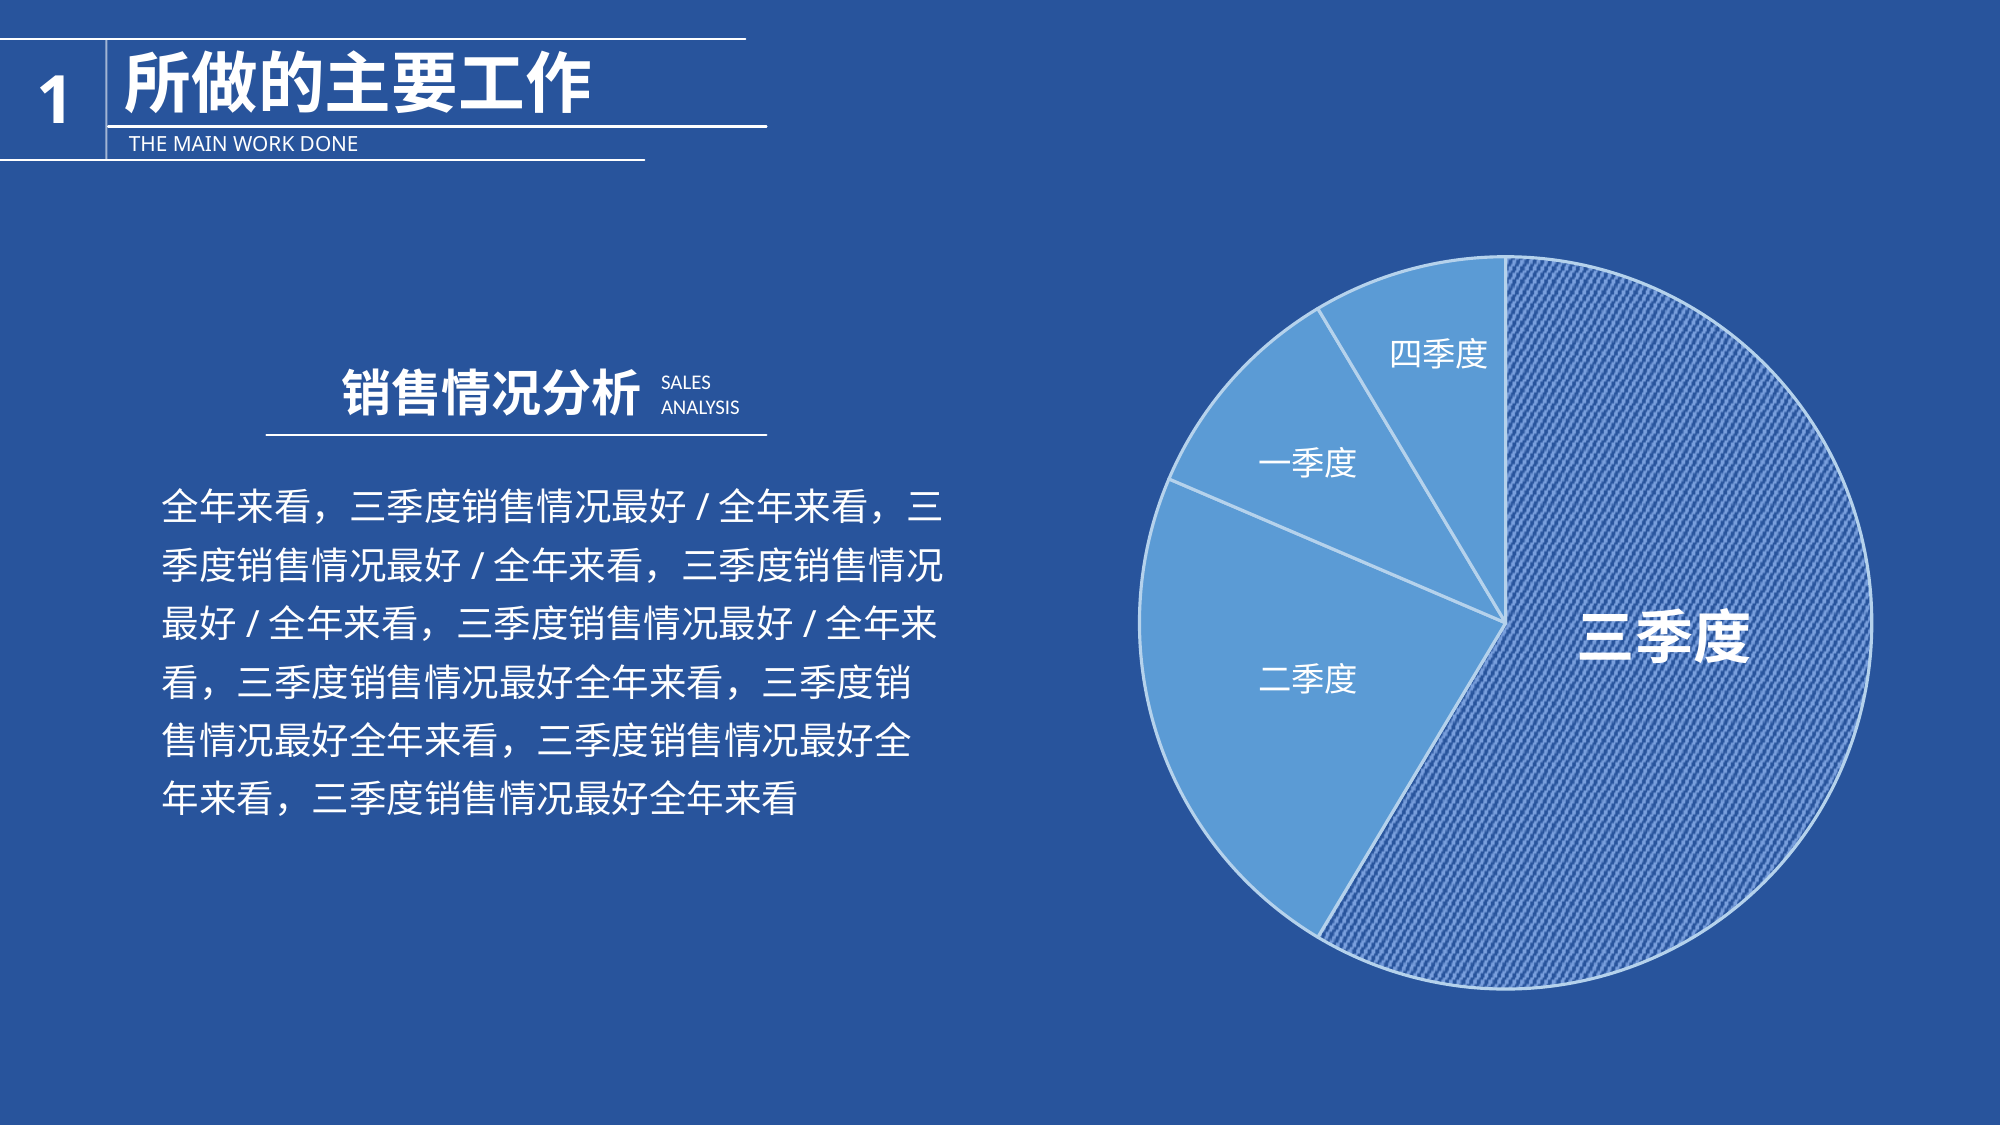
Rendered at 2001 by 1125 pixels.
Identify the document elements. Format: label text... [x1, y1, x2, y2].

text_box 销售情况分析 [278, 354, 657, 429]
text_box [1061, 241, 1950, 1005]
text_box 全年来看，三季度销售情况最好/全年来看，三季度销售情况最好/全年来看，三季度销售情况最好/全年来看，三季度销售情况最好/全年来看，三季度销售情况最好全年来看，三季度销售情况最好全年来看，三季度销售情况最好全年来看，三季度销售情况最好全年来看 [147, 462, 962, 828]
text_box SALES ANALYSIS [646, 361, 755, 427]
